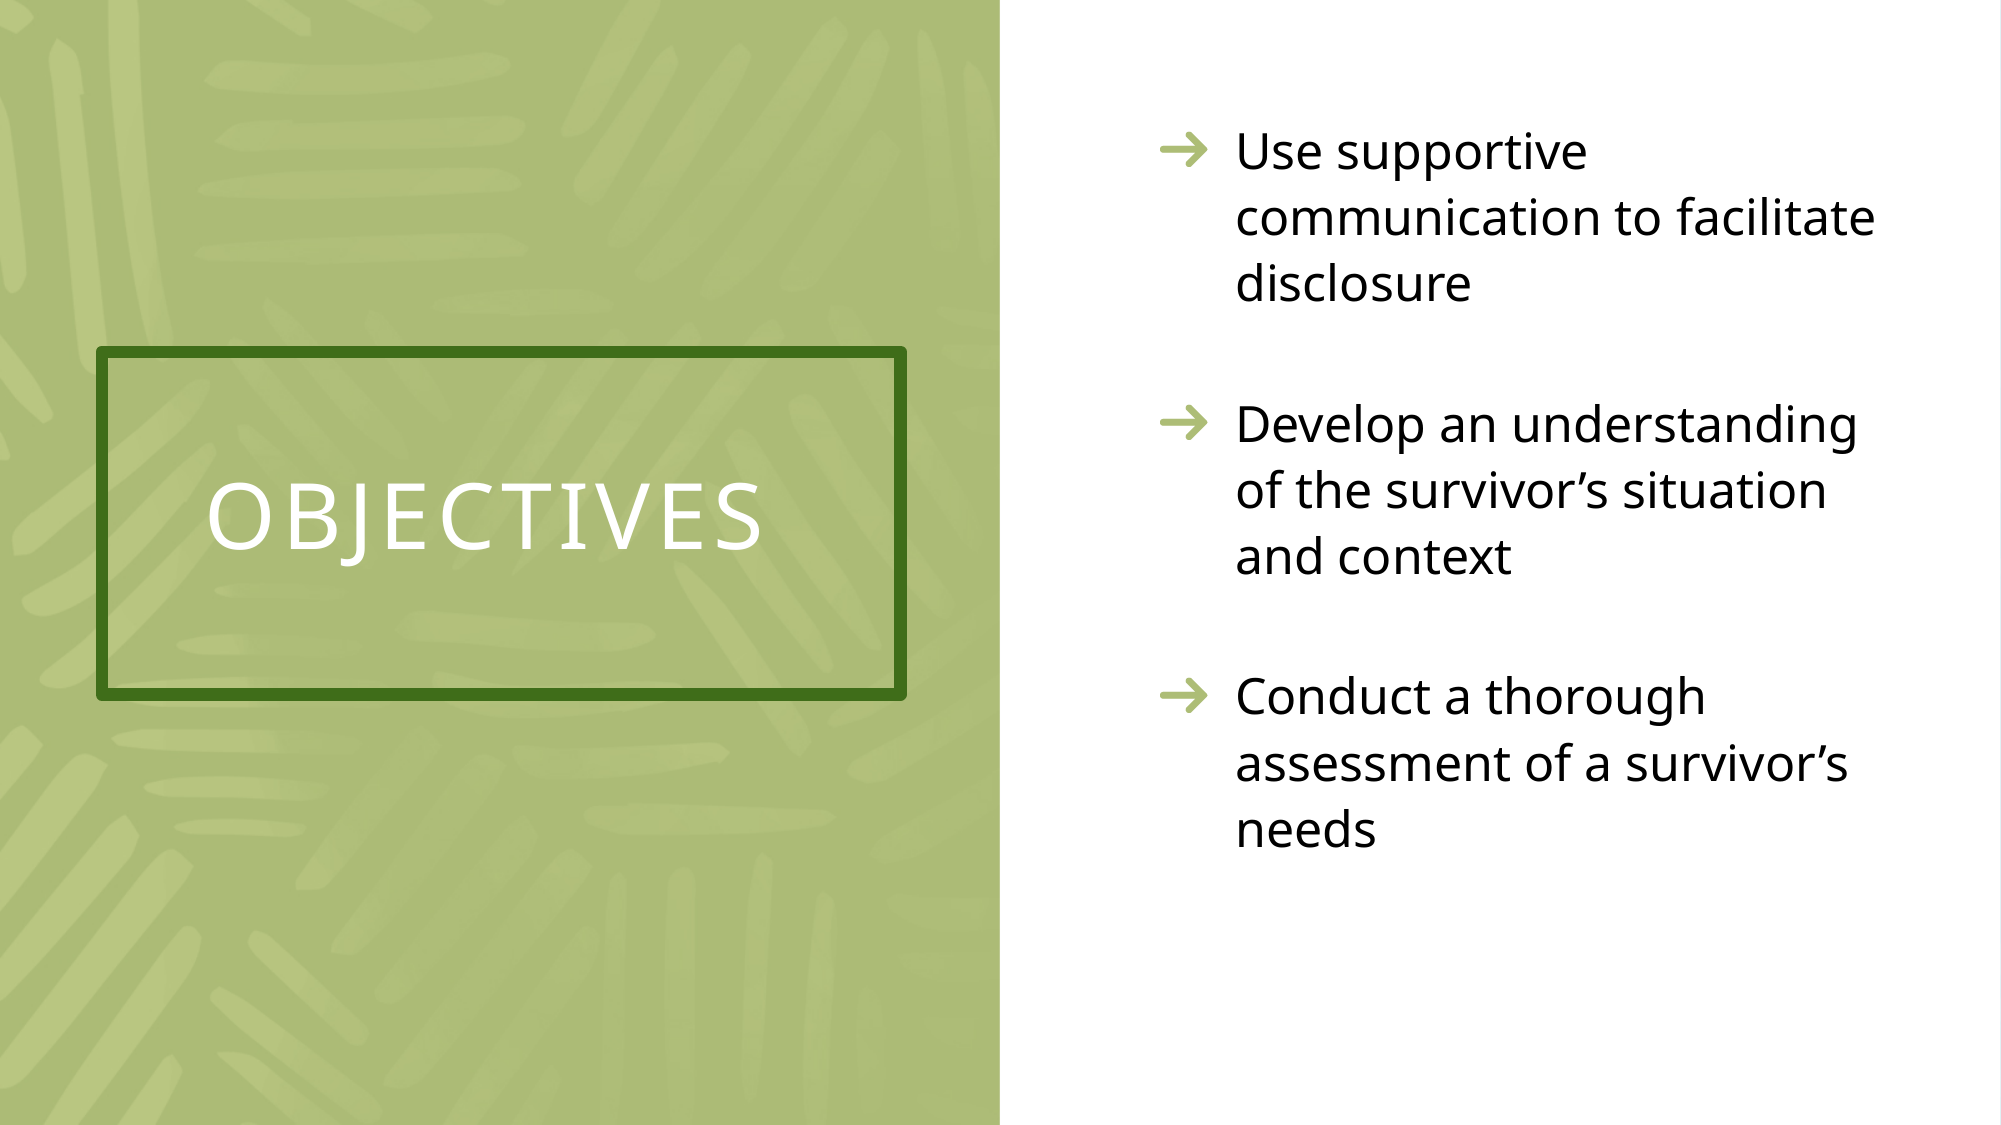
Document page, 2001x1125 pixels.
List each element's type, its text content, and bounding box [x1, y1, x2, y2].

text_box [101, 351, 902, 696]
list Use supportive communication to facilitate disclosure Develop an understanding of the survivor’s situation and context Conduct a thorough assessment of a survivor’s needs [1152, 140, 1888, 971]
picture [0, 0, 2001, 1125]
